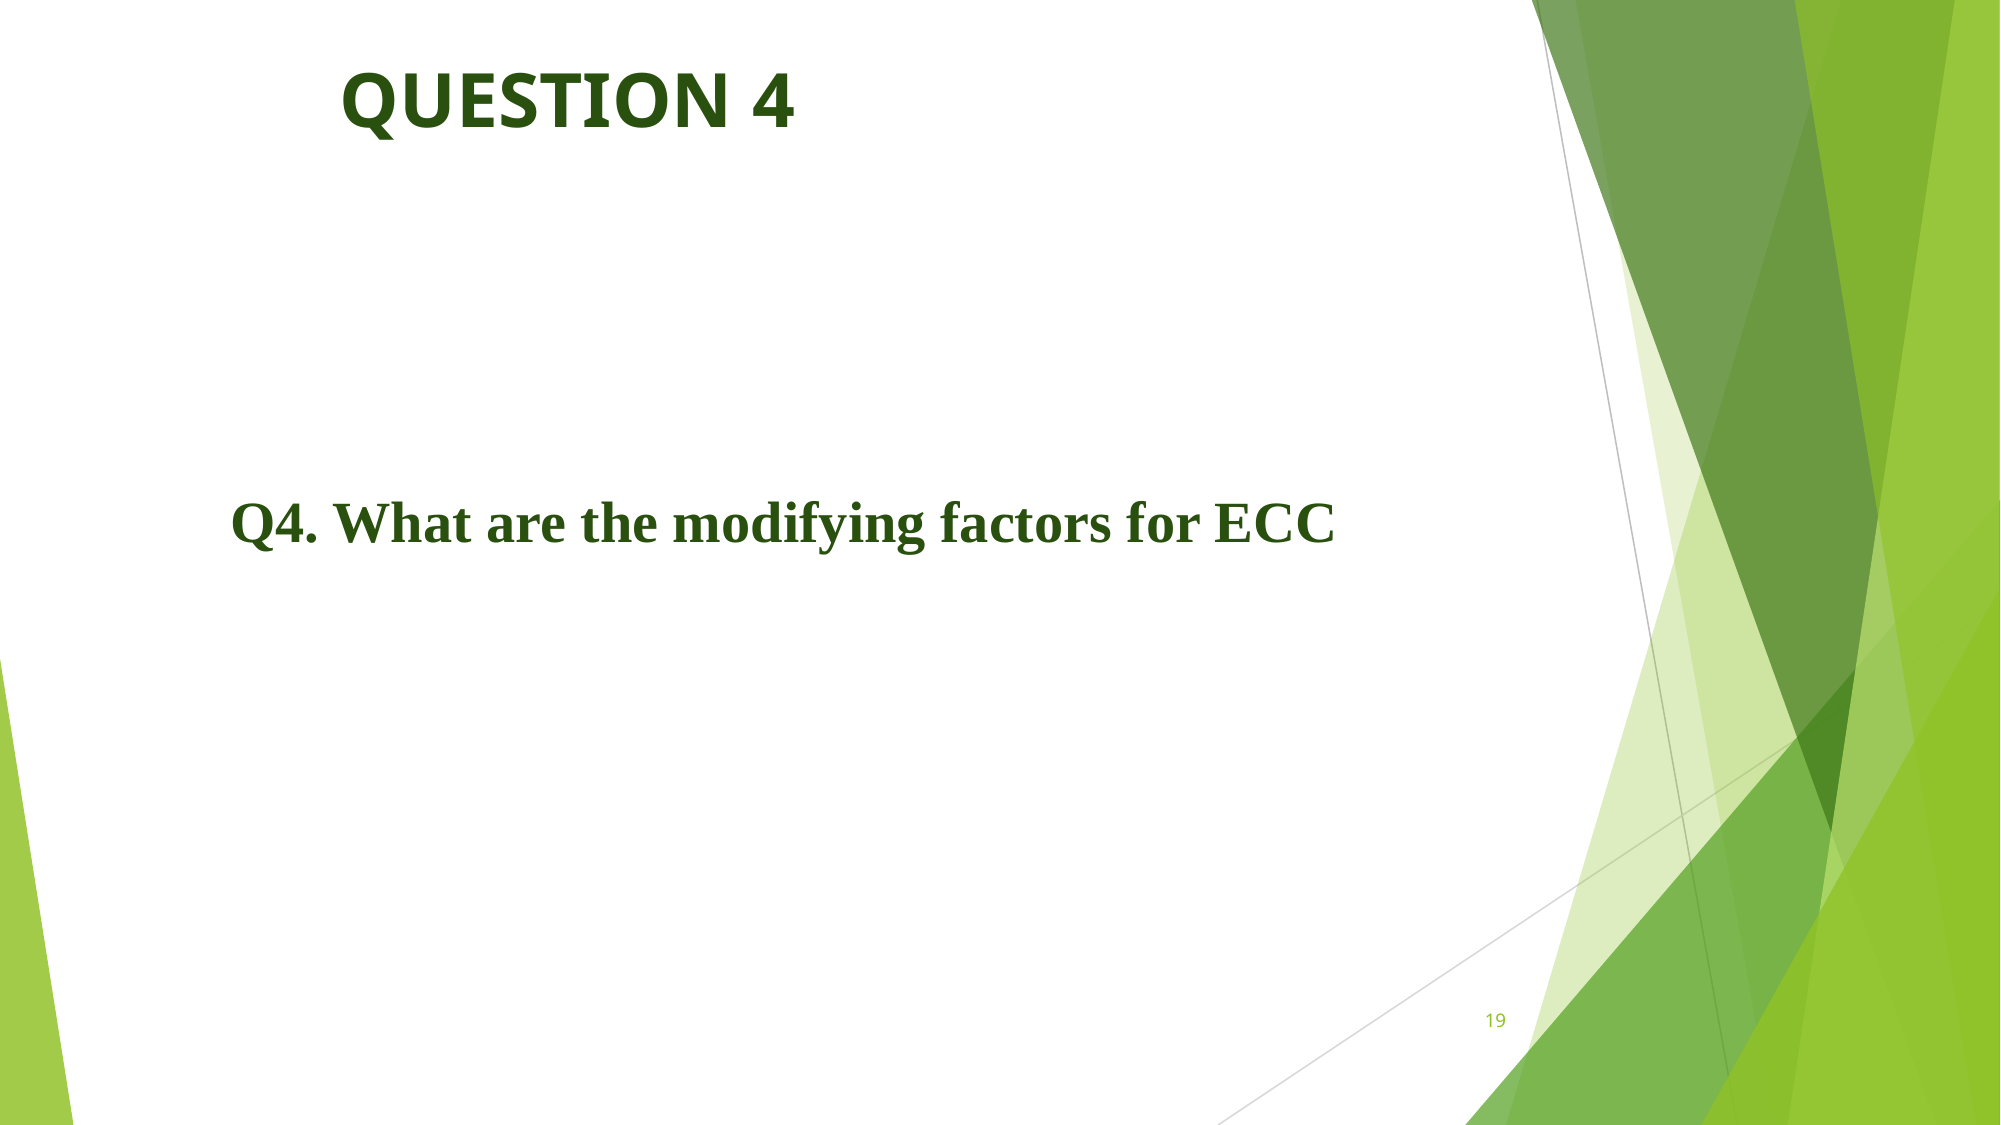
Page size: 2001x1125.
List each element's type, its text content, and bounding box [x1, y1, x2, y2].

title QUESTION 4 [324, 45, 1675, 185]
slide_number 19 [1409, 991, 1522, 1051]
list Q4. What are the modifying factors for ECC [115, 153, 1486, 886]
